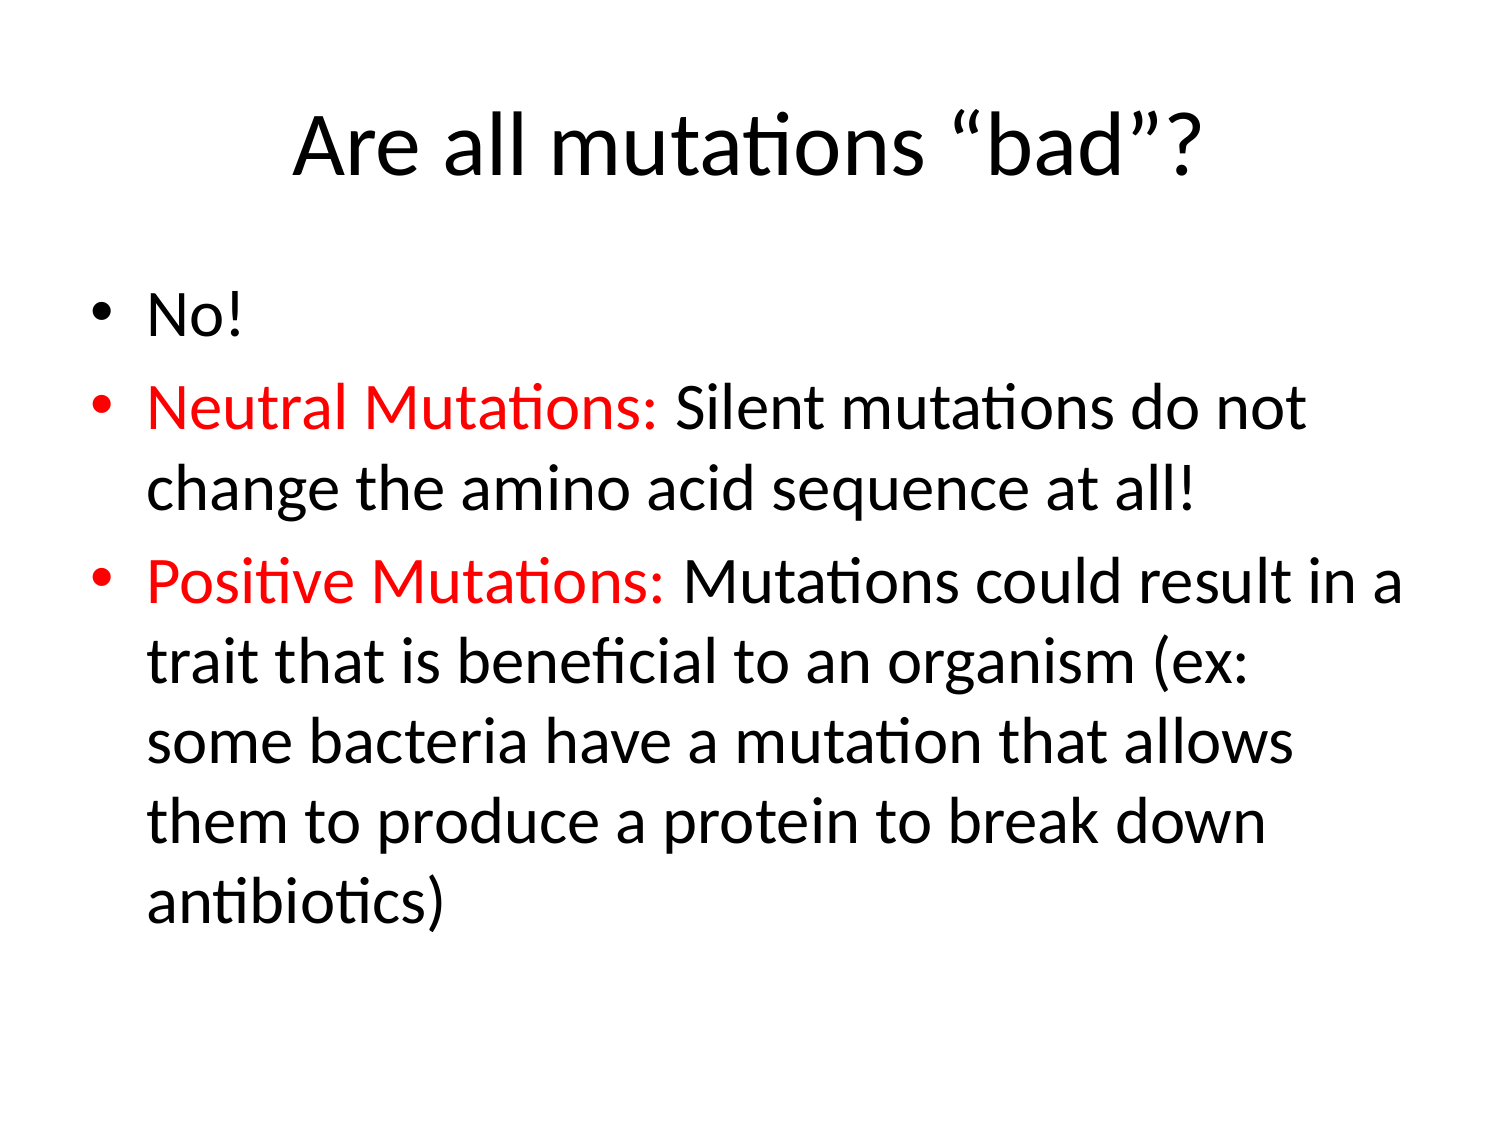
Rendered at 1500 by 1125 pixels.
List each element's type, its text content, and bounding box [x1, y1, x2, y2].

title Are all mutations “bad”? [74, 44, 1426, 233]
list No! Neutral Mutations: Silent mutations do not change the amino acid sequence at all! Positive Mutations: Mutations could result in a trait that is beneficial to an organism (ex: some bacteria have a mutation that allows them to produce a protein to break down antibiotics) [74, 262, 1426, 1006]
